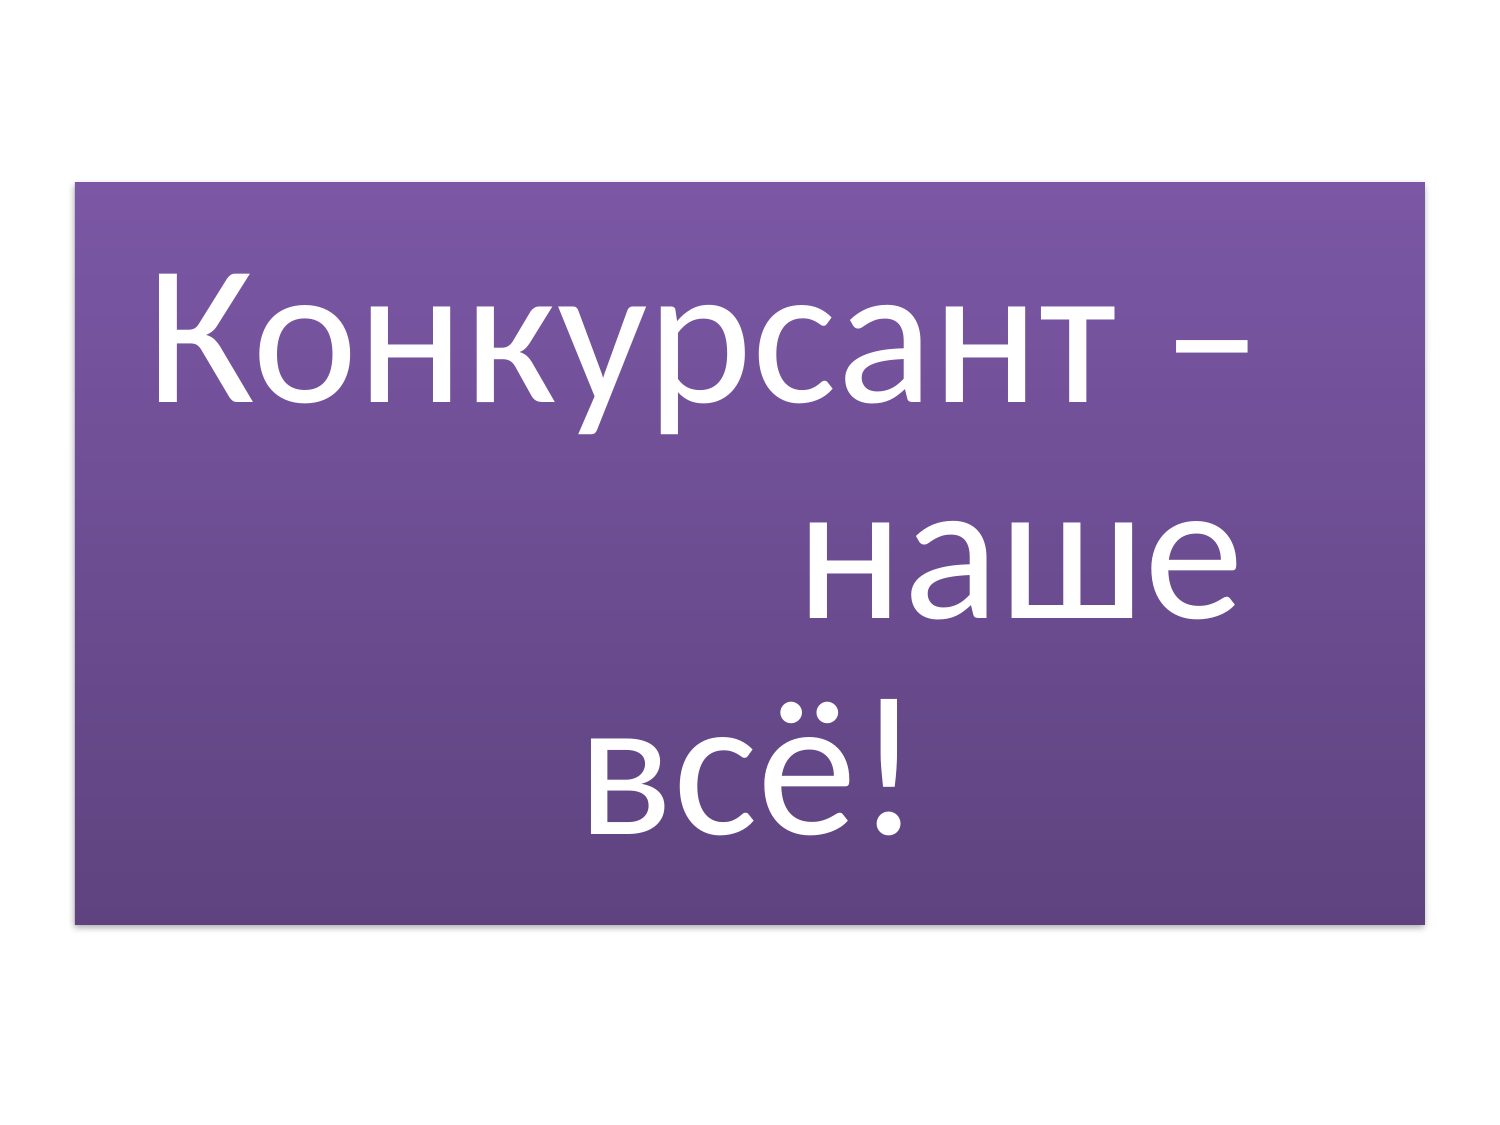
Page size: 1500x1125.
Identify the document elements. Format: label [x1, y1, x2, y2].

list [74, 101, 1426, 1006]
